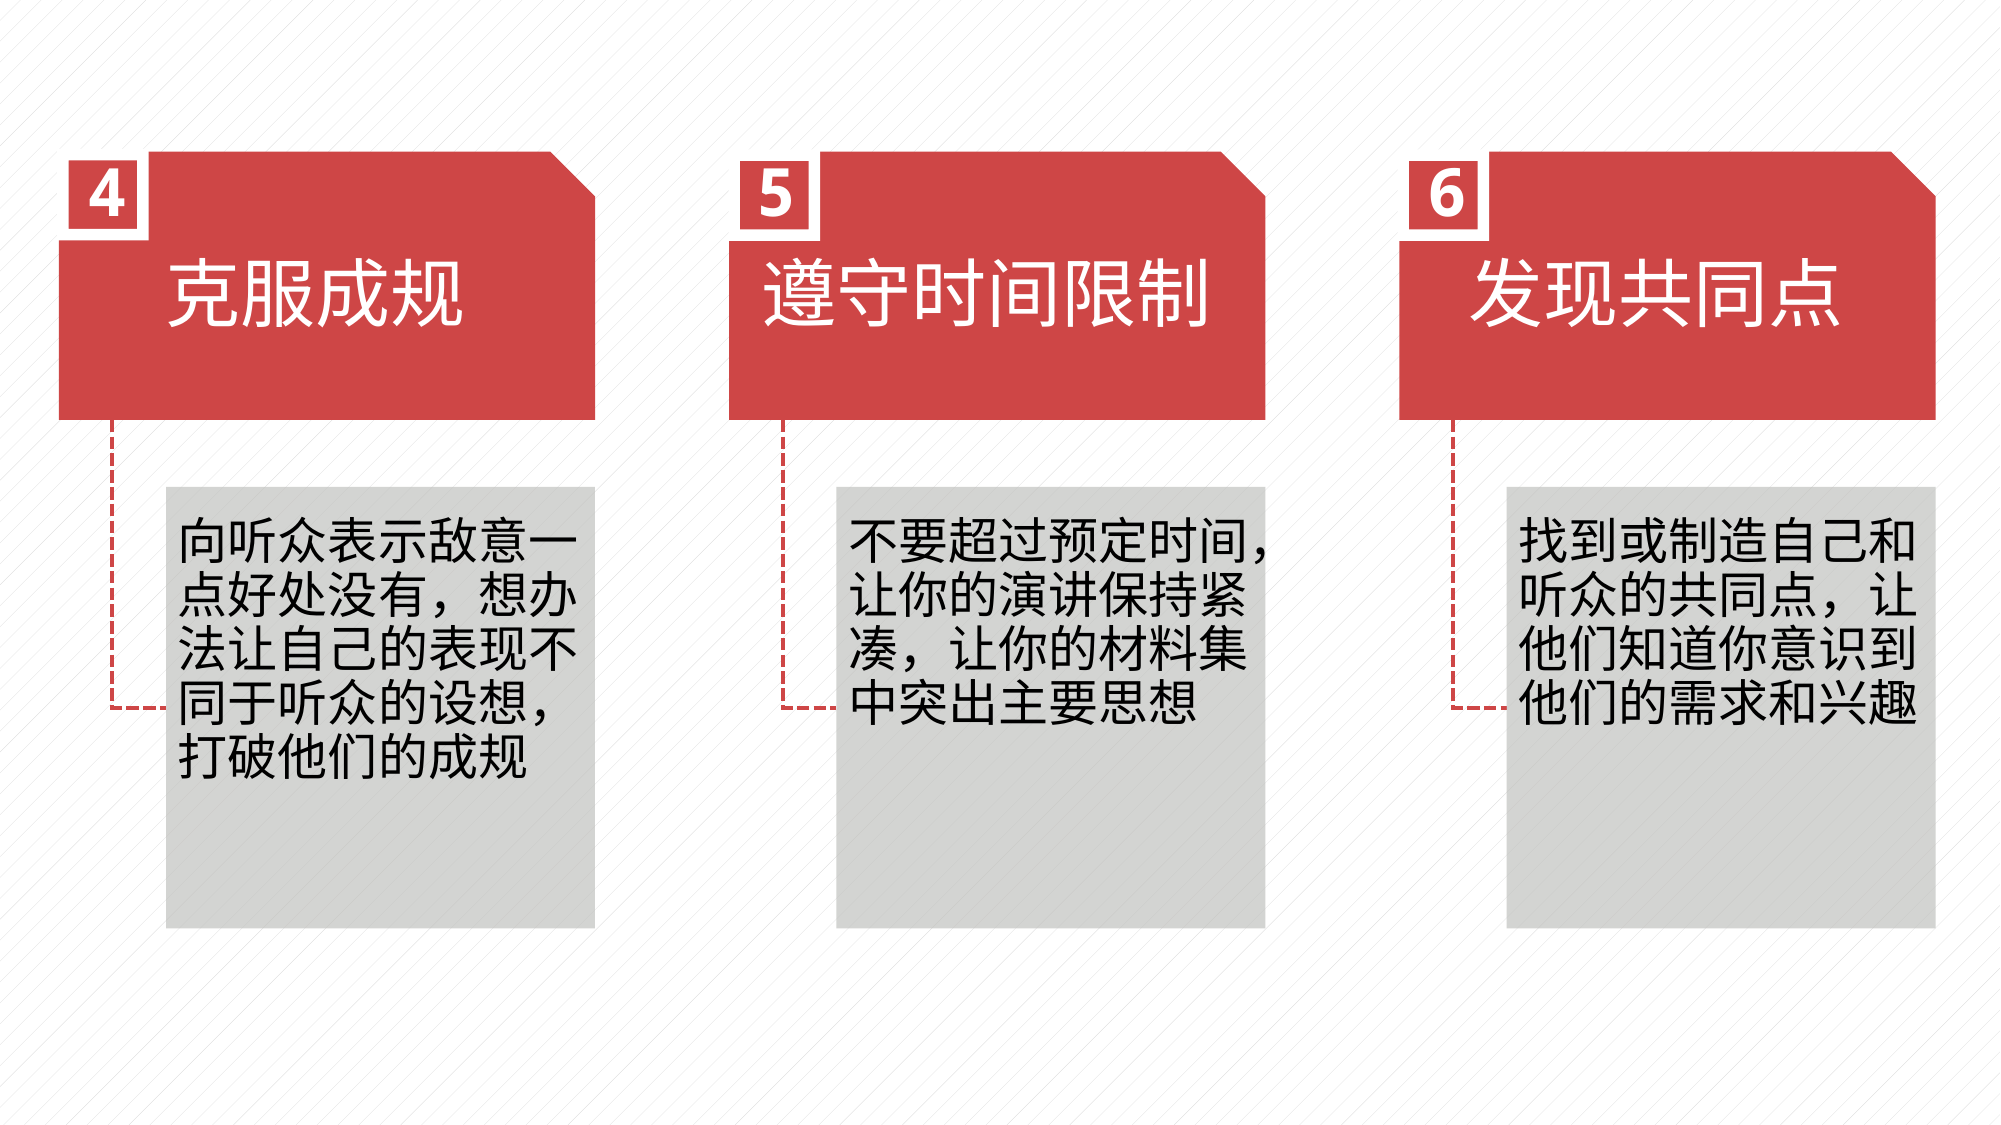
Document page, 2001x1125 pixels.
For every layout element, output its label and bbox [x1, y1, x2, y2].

text_box [57, 111, 1936, 970]
